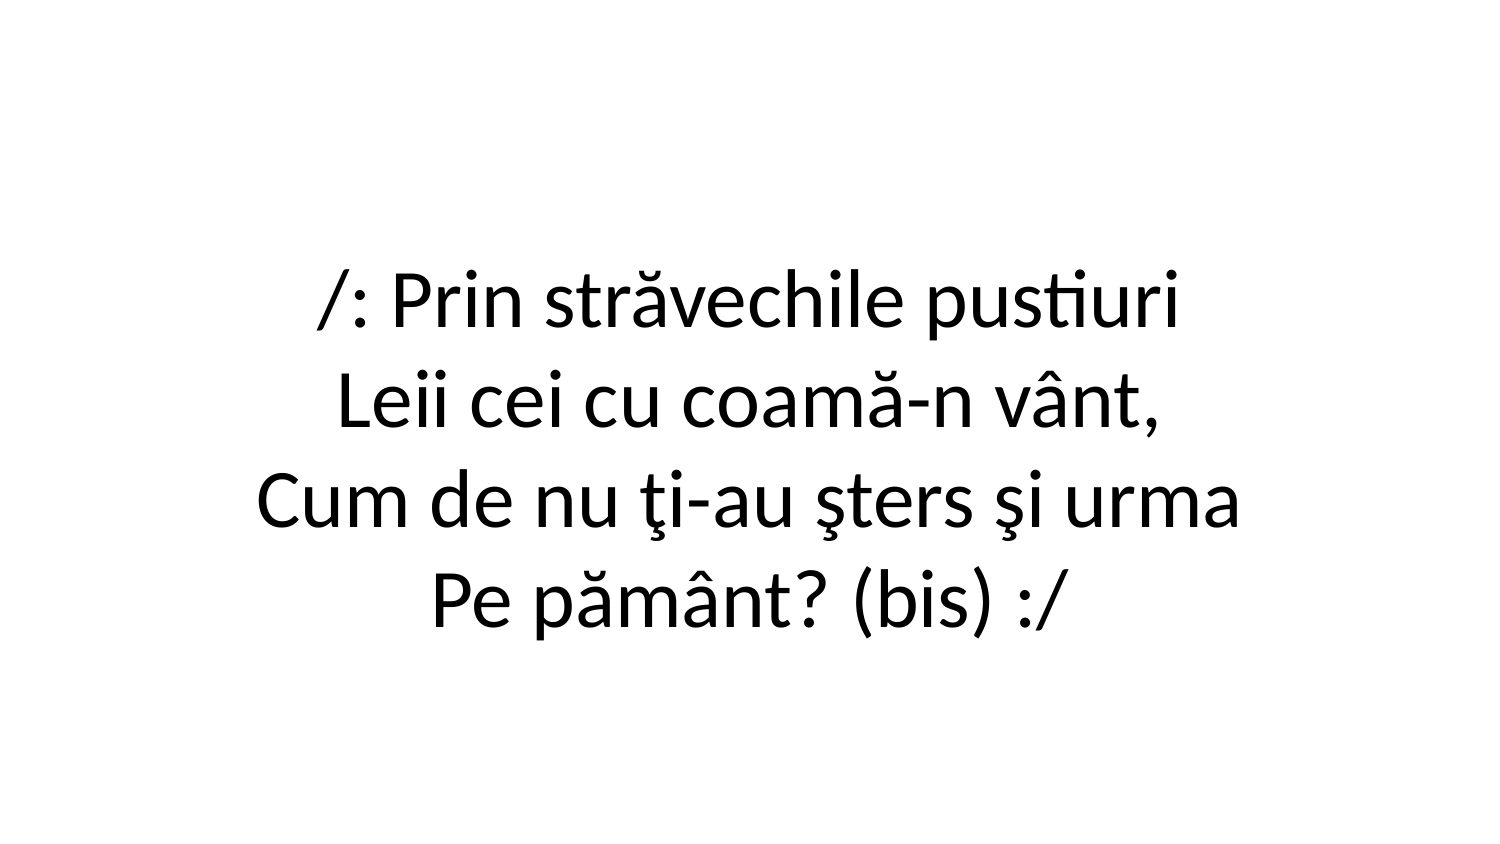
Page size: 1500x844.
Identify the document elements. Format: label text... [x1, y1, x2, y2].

text_box /: Prin străvechile pustiuri Leii cei cu coamă-n vânt, Cum de nu ţi-au şters şi urma Pe pământ? (bis) :/ [241, 192, 1259, 652]
